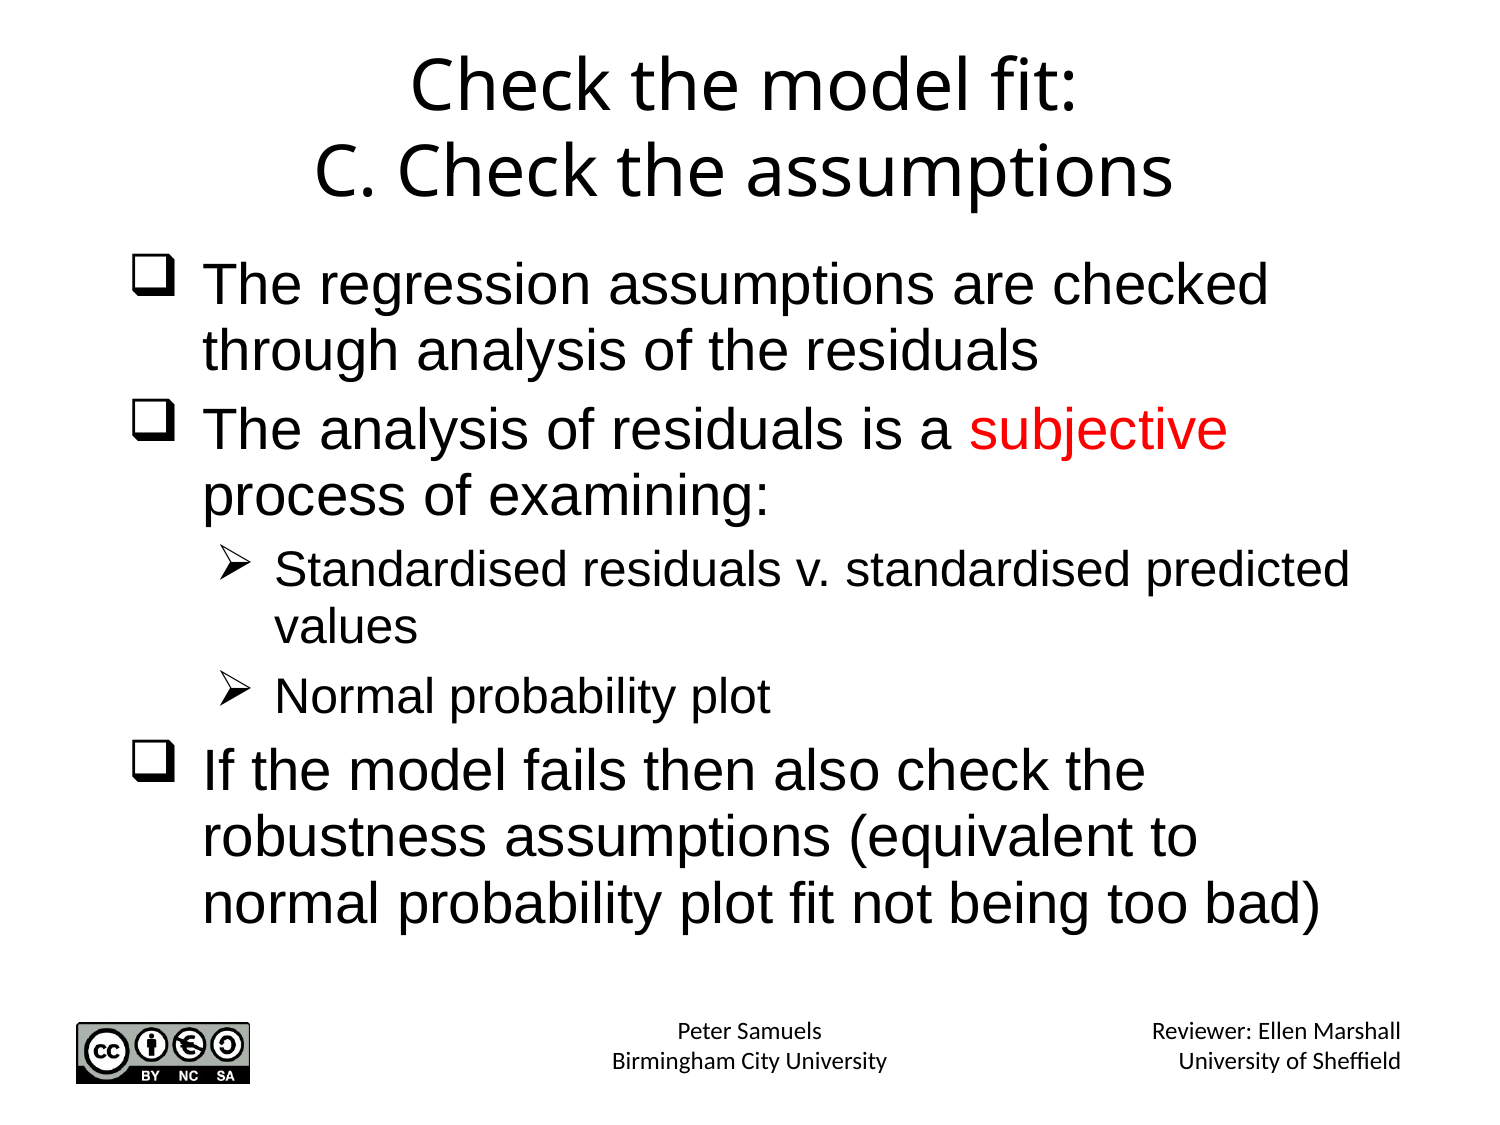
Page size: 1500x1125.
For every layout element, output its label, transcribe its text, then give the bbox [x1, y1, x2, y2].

text_box Reviewer: Ellen Marshall University of Sheffield [1038, 1007, 1417, 1083]
list The regression assumptions are checked through analysis of the residuals The analysis of residuals is a subjective process of examining: Standardised residuals v. standardised predicted values Normal probability plot If the model fails then also check the robustness assumptions (equivalent to normal probability plot fit not being too bad) [112, 243, 1388, 965]
picture [76, 1022, 251, 1084]
text_box Peter Samuels Birmingham City University [549, 1007, 951, 1083]
title Check the model fit: C. Check the assumptions [70, 30, 1418, 219]
